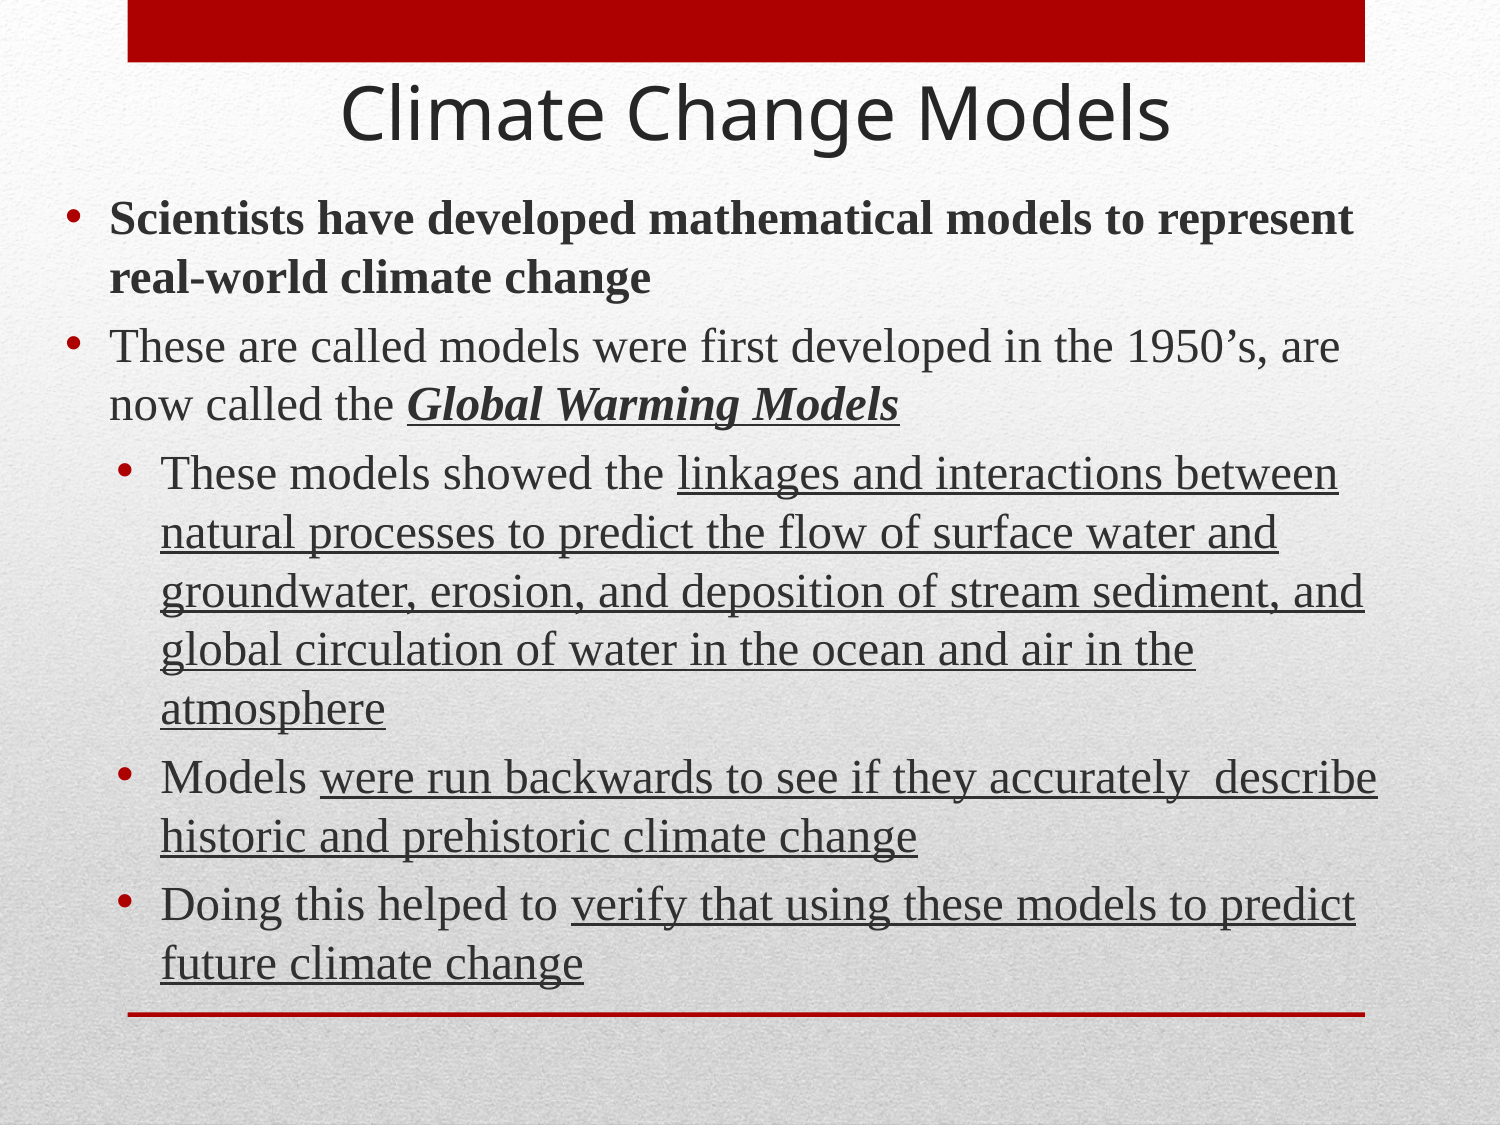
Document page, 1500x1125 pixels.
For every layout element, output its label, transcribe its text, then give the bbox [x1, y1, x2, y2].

title Climate Change Models [187, 37, 1325, 163]
list Scientists have developed mathematical models to represent real-world climate change These are called models were first developed in the 1950’s, are now called the Global Warming Models These models showed the linkages and interactions between natural processes to predict the flow of surface water and groundwater, erosion, and deposition of stream sediment, and global circulation of water in the ocean and air in the atmosphere Models were run backwards to see if they accurately describe historic and prehistoric climate change Doing this helped to verify that using these models to predict future climate change [50, 174, 1438, 1000]
